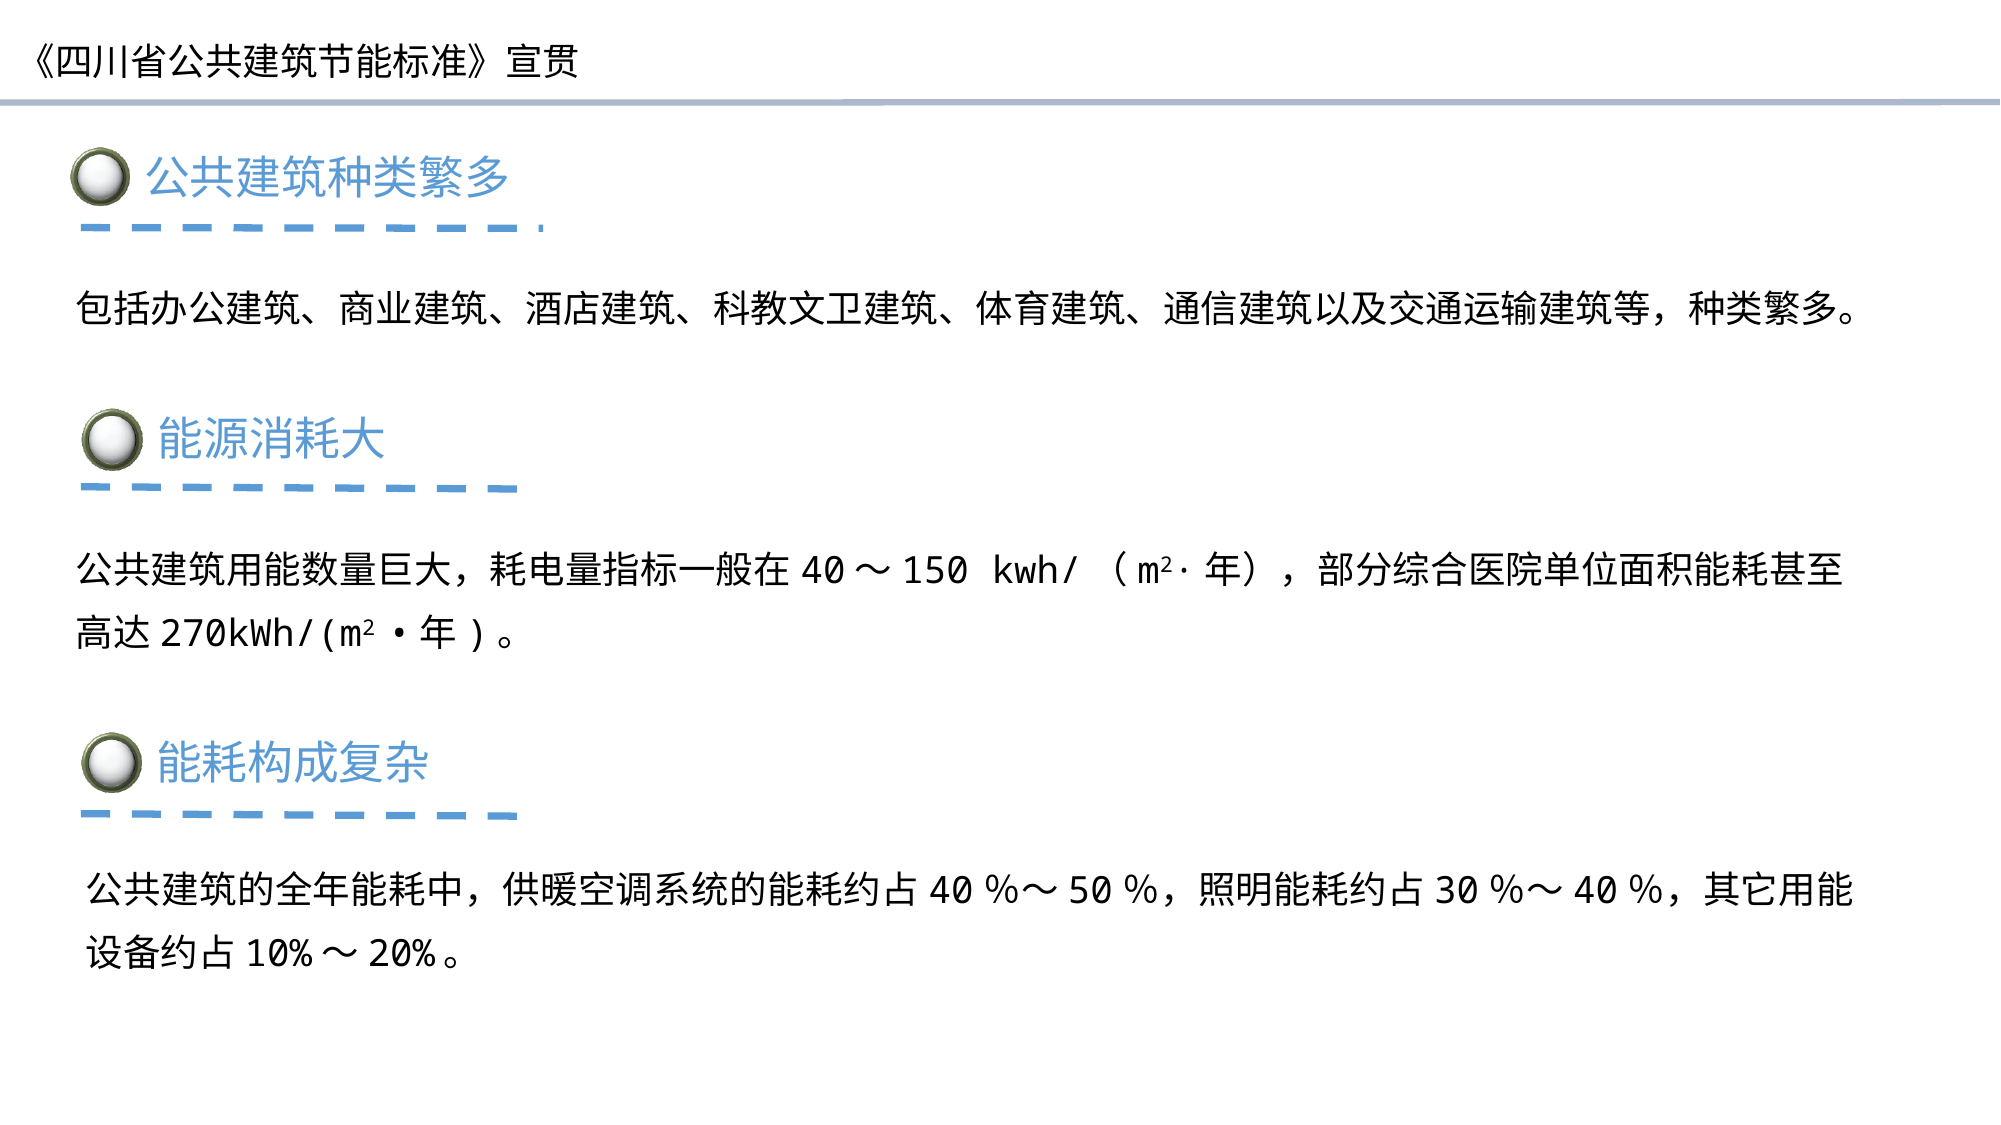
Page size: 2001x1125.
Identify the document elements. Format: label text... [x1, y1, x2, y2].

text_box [70, 147, 659, 246]
text_box 包括办公建筑、商业建筑、酒店建筑、科教文卫建筑、体育建筑、通信建筑以及交通运输建筑等，种类繁多。 [60, 259, 1880, 357]
text_box 公共建筑的全年能耗中，供暖空调系统的能耗约占40％～50％，照明能耗约占30％～40％，其它用能设备约占10%～20%。 [70, 841, 1870, 1002]
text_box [80, 408, 533, 490]
text_box 公共建筑用能数量巨大，耗电量指标一般在40～150 kwh/（m2·年），部分综合医院单位面积能耗甚至高达270kWh/(m2 •年)。 [60, 521, 1860, 665]
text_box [80, 732, 573, 832]
